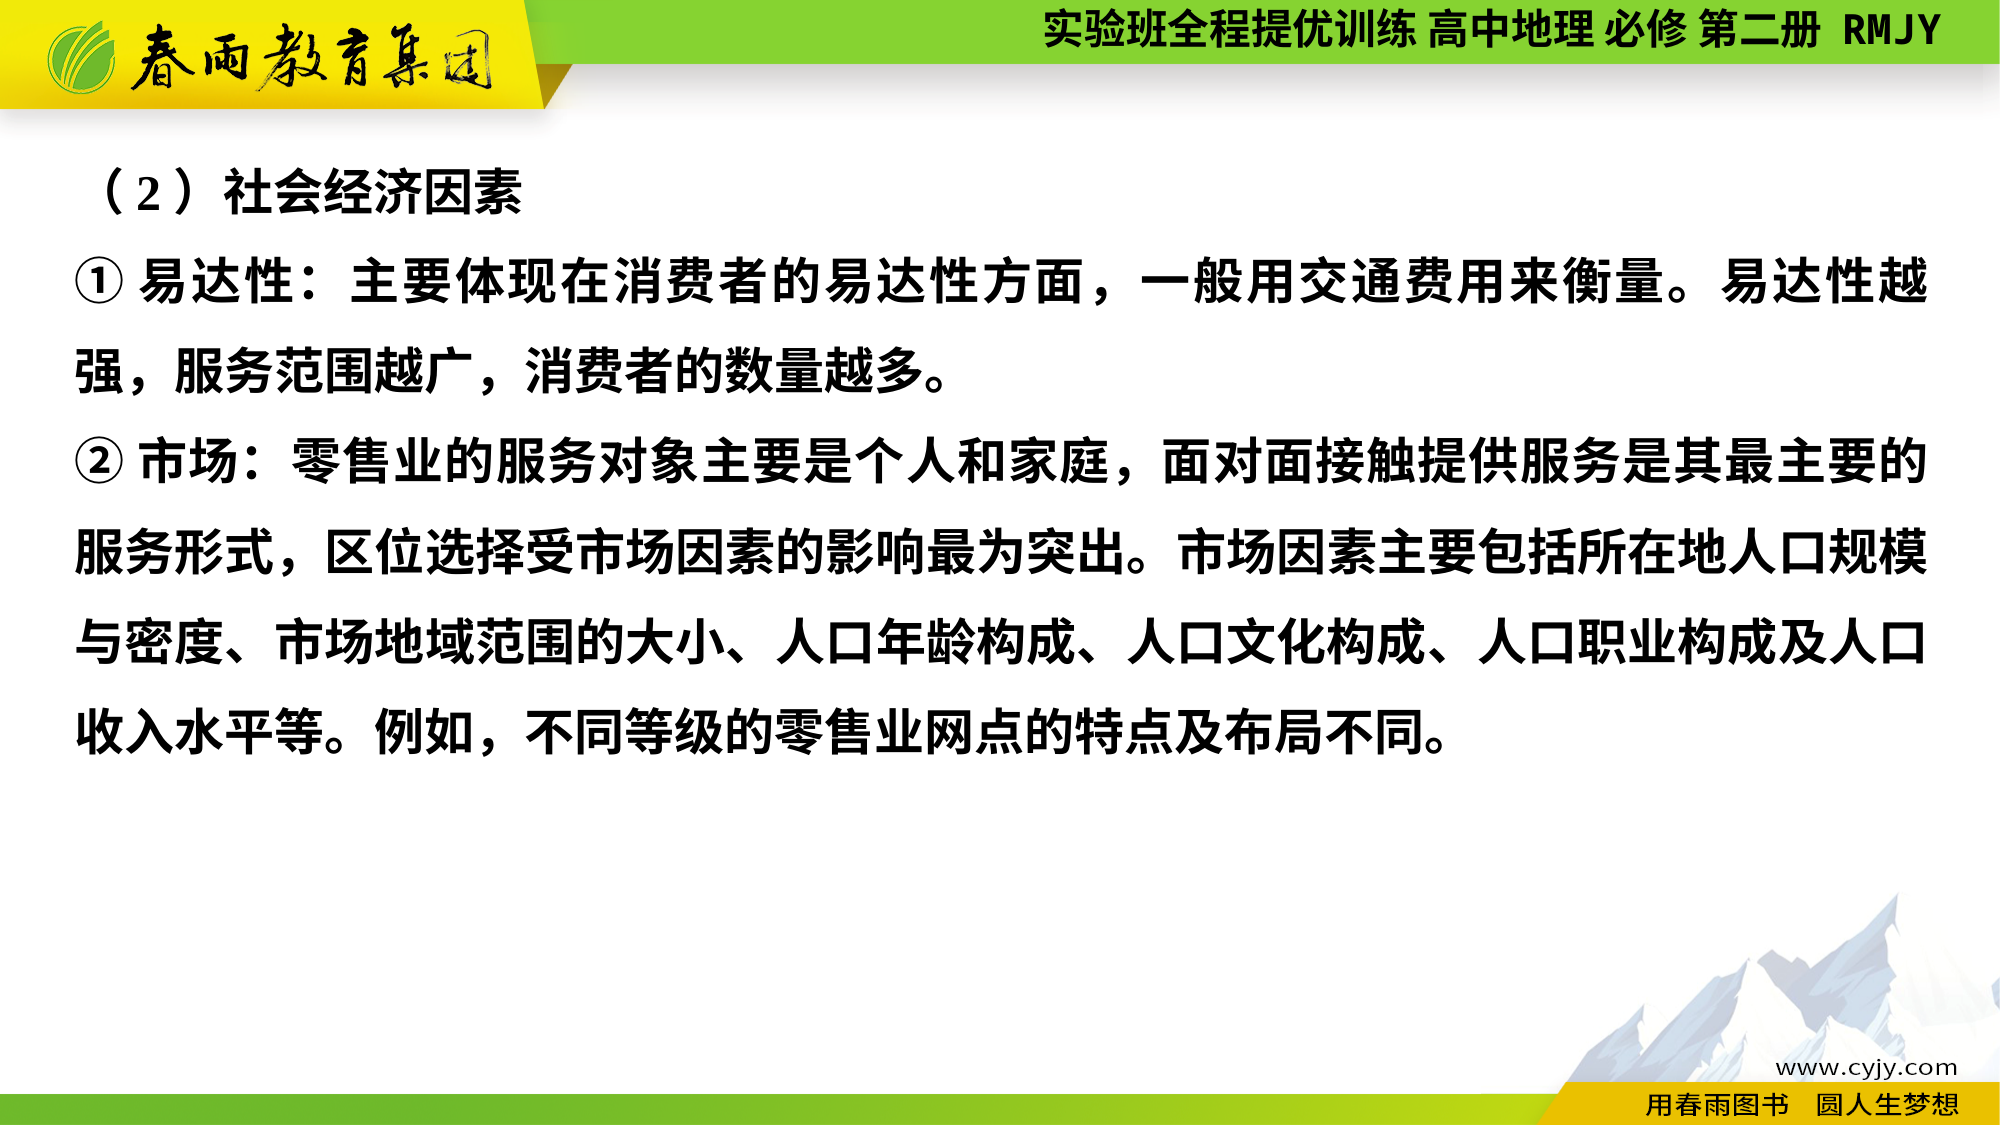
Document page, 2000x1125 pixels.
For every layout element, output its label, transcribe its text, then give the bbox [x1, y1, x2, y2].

picture [0, 0, 2000, 1125]
list （2）社会经济因素 ①易达性：主要体现在消费者的易达性方面，一般用交通费用来衡量。易达性越强，服务范围越广，消费者的数量越多。 ②市场：零售业的服务对象主要是个人和家庭，面对面接触提供服务是其最主要的服务形式，区位选择受市场因素的影响最为突出。市场因素主要包括所在地人口规模与密度、市场地域范围的大小、人口年龄构成、人口文化构成、人口职业构成及人口收入水平等。例如，不同等级的零售业网点的特点及布局不同。 [59, 122, 1944, 774]
